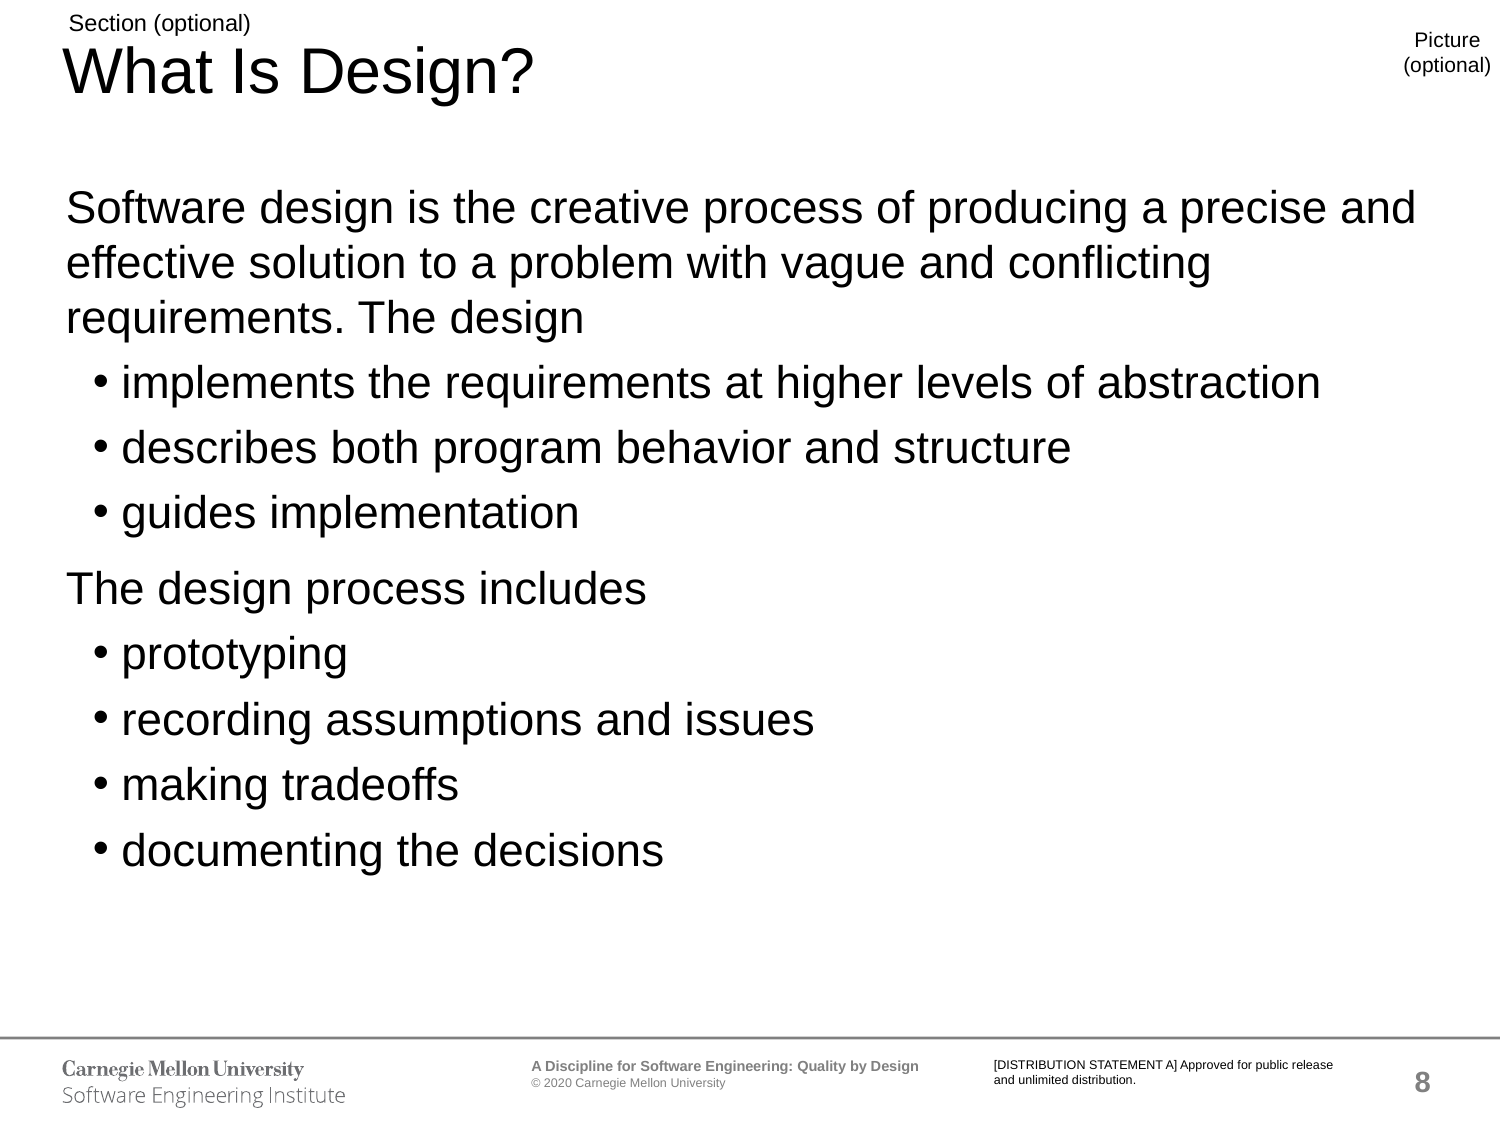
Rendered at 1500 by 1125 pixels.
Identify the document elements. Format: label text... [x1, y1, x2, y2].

list Software design is the creative process of producing a precise and effective solution to a problem with vague and conflicting requirements. The design implements the requirements at higher levels of abstraction describes both program behavior and structure guides implementation The design process includes prototyping recording assumptions and issues making tradeoffs documenting the decisions [65, 177, 1431, 1000]
title What Is Design? [62, 37, 1338, 182]
